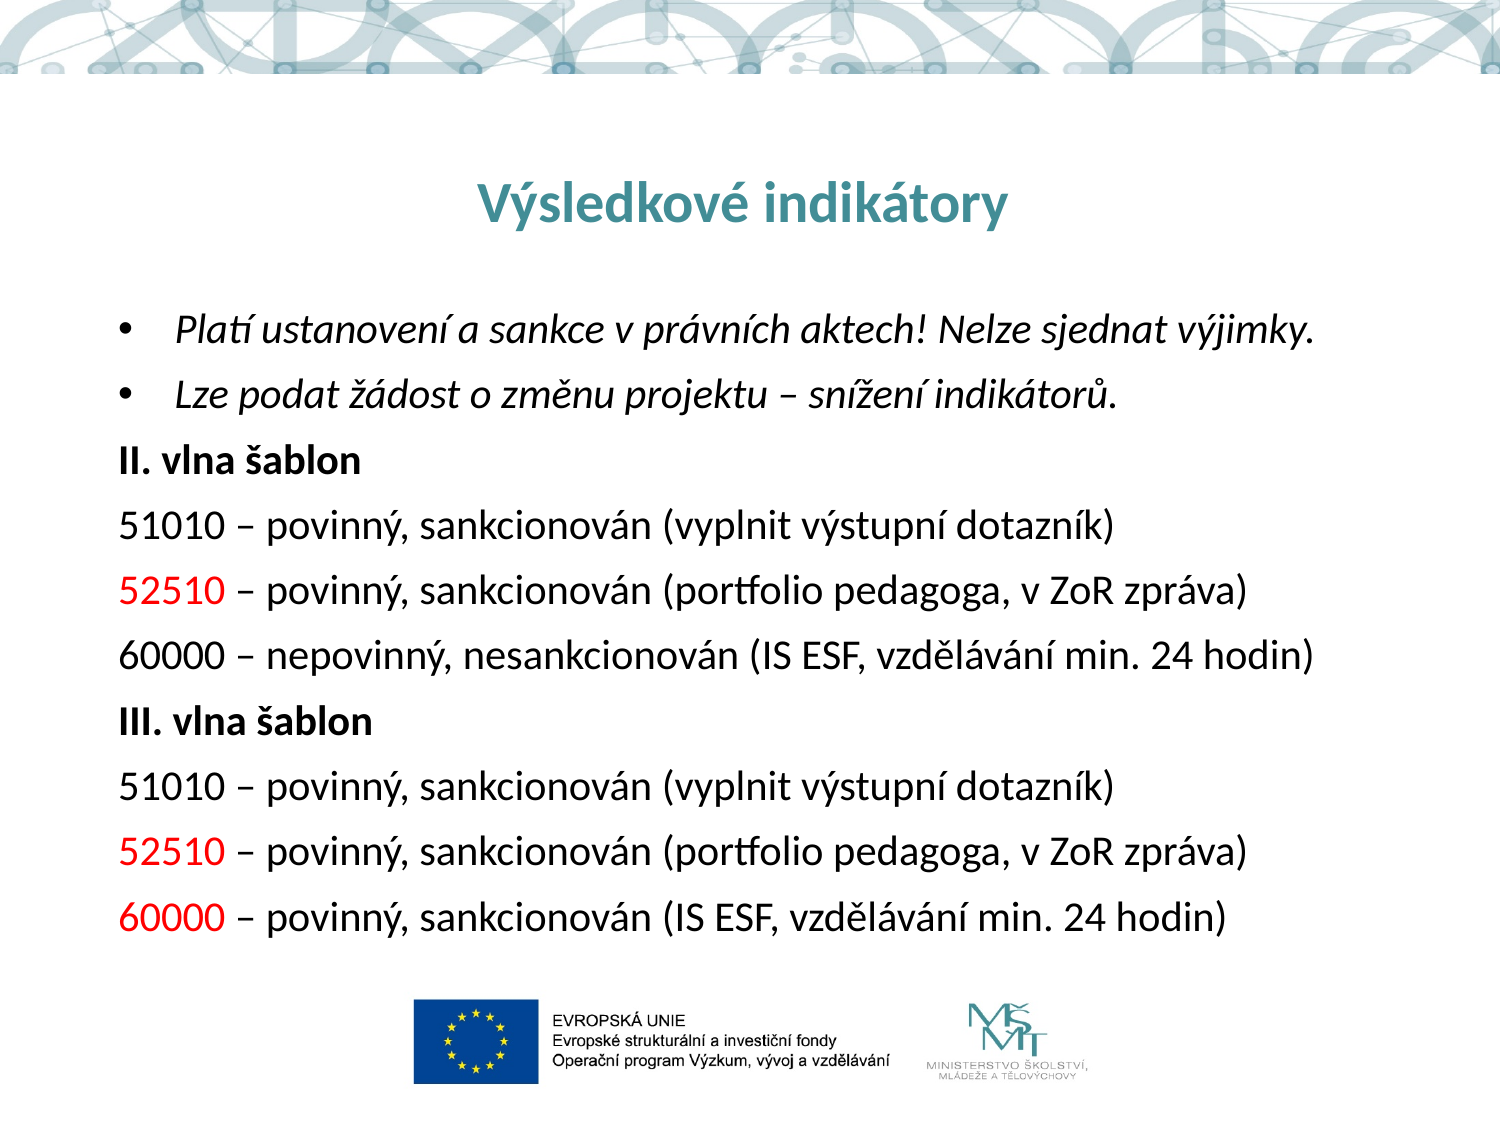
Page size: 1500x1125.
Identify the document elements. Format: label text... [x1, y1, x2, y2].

title Výsledkové indikátory [103, 129, 1397, 278]
list Platí ustanovení a sankce v právních aktech! Nelze sjednat výjimky. Lze podat žádost o změnu projektu – snížení indikátorů. II. vlna šablon 51010 – povinný, sankcionován (vyplnit výstupní dotazník) 52510 – povinný, sankcionován (portfolio pedagoga, v ZoR zpráva) 60000 – nepovinný, nesankcionován (IS ESF, vzdělávání min. 24 hodin) III. vlna šablon 51010 – povinný, sankcionován (vyplnit výstupní dotazník) 52510 – povinný, sankcionován (portfolio pedagoga, v ZoR zpráva) 60000 – povinný, sankcionován (IS ESF, vzdělávání min. 24 hodin) [103, 299, 1397, 957]
picture [371, 957, 1129, 1125]
picture [0, 0, 1500, 74]
